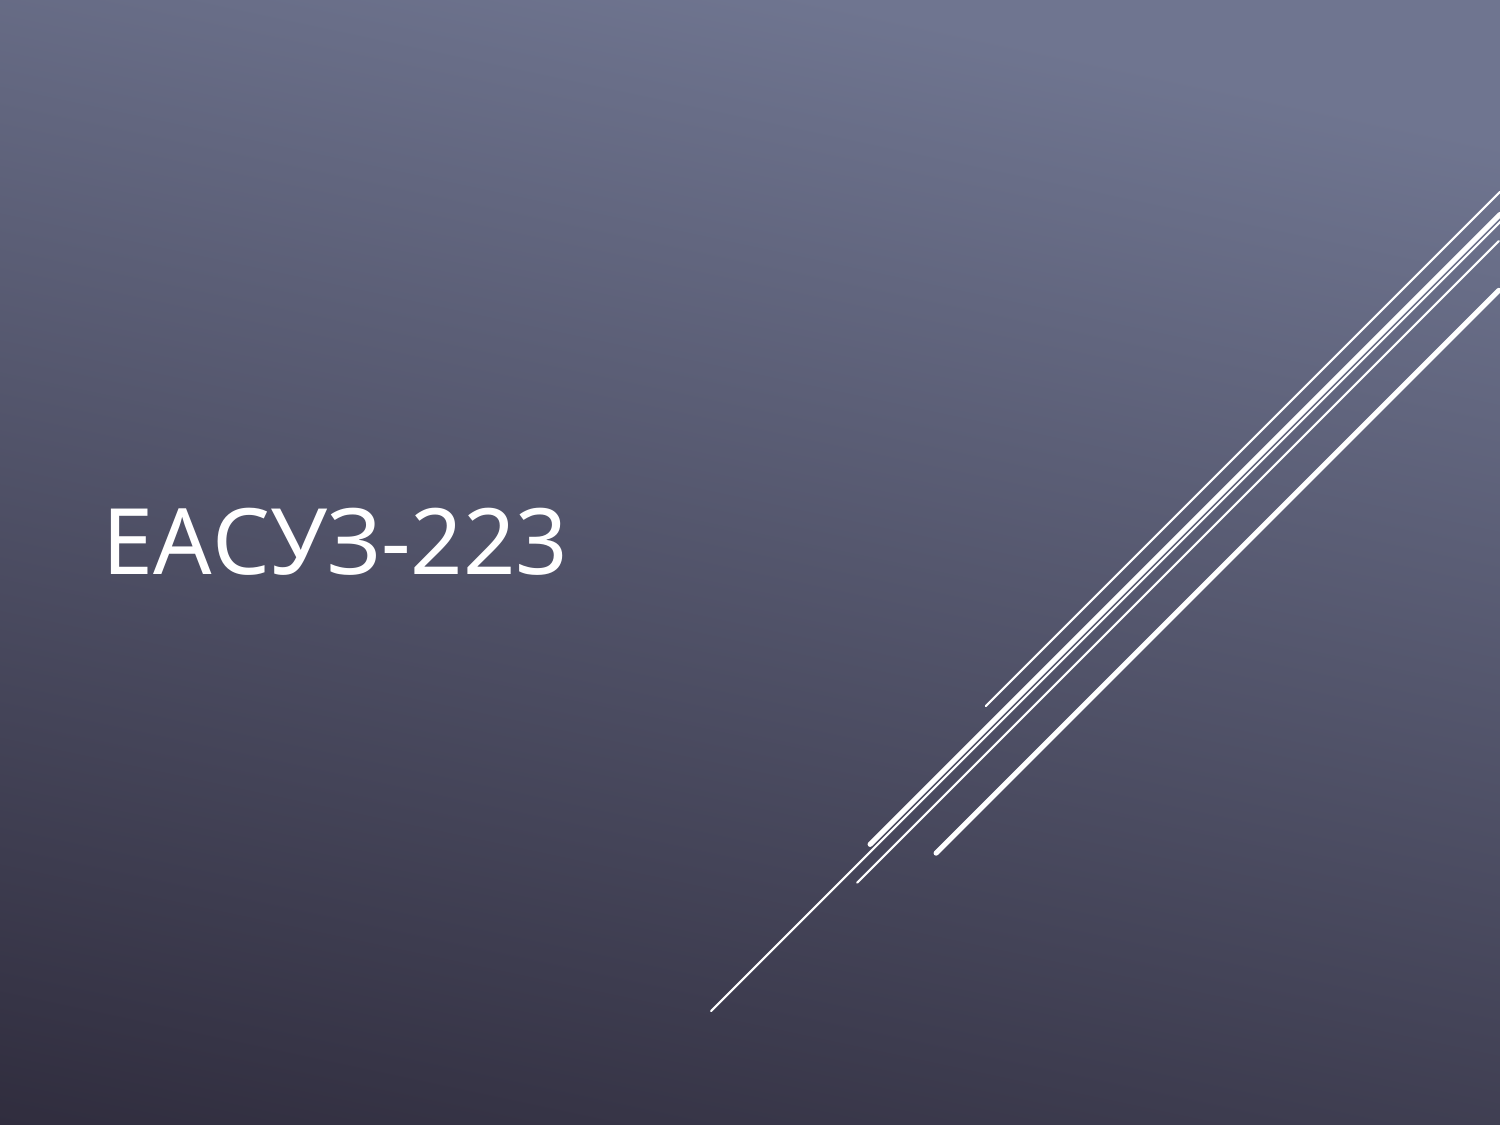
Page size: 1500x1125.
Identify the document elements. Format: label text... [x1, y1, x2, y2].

title ЕАСУЗ-223 [87, 87, 1098, 600]
